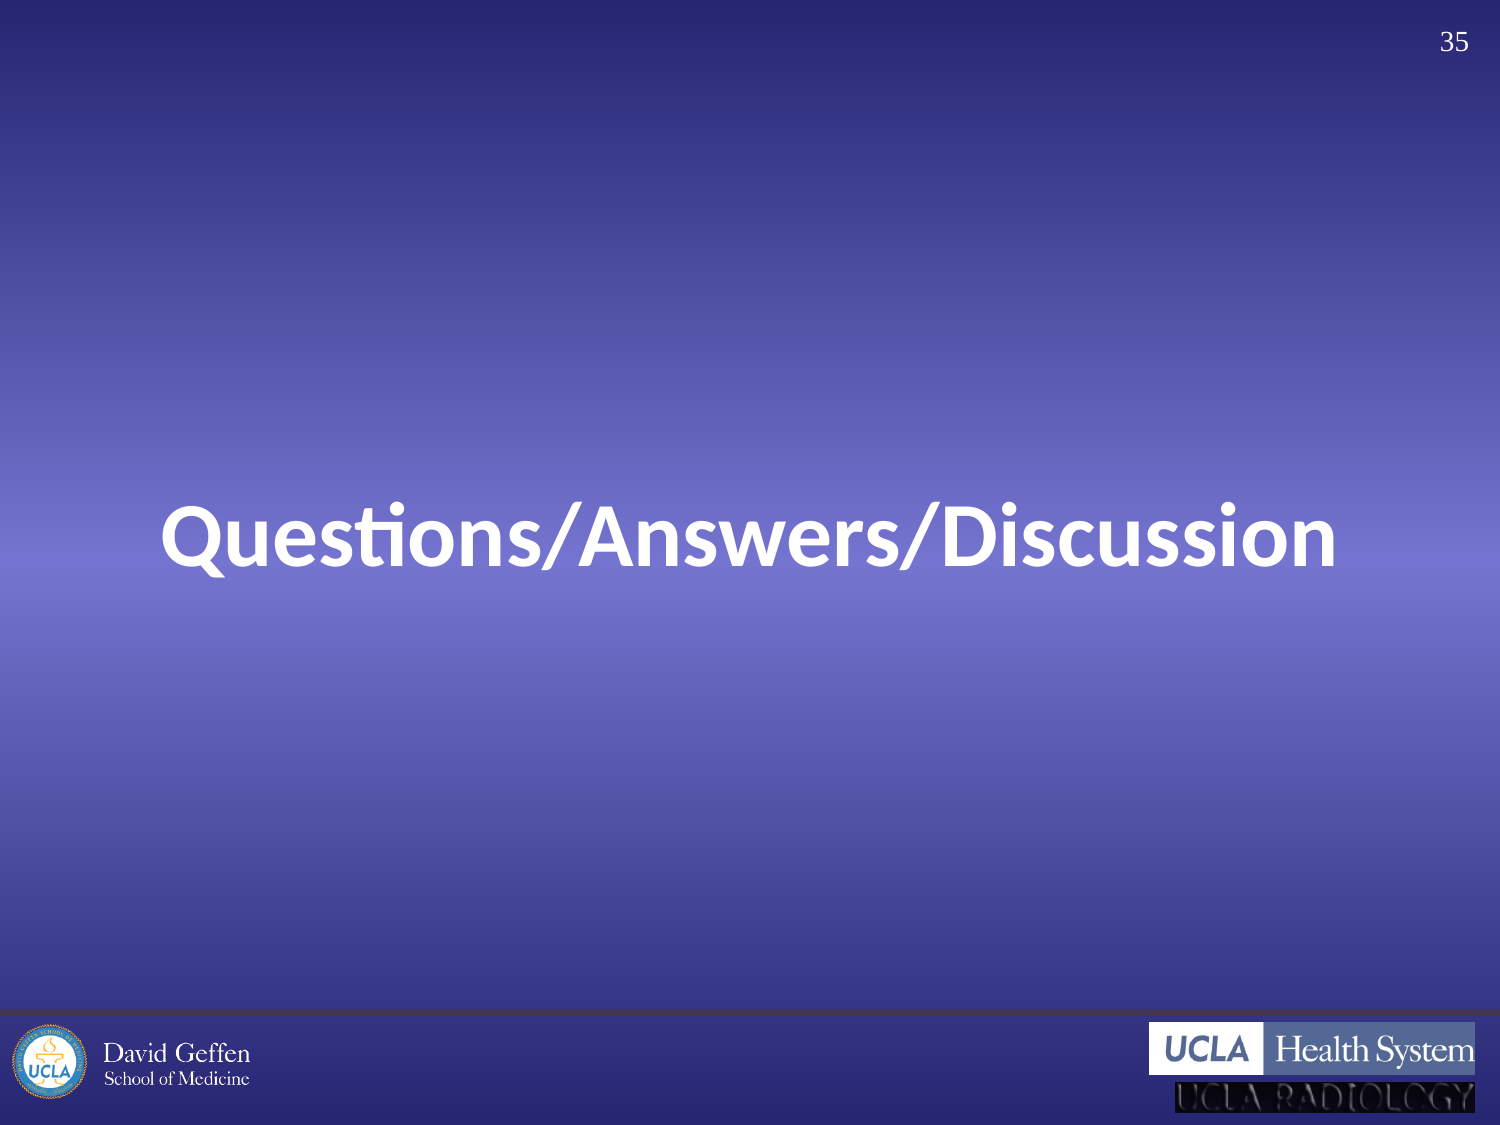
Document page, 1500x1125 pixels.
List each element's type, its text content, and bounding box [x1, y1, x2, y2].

title Questions/Answers/Discussion [74, 466, 1426, 898]
picture [1175, 1082, 1475, 1113]
picture [1149, 1022, 1475, 1075]
picture [99, 1028, 250, 1095]
slide_number 35 [1425, 15, 1500, 75]
picture [12, 1024, 88, 1099]
